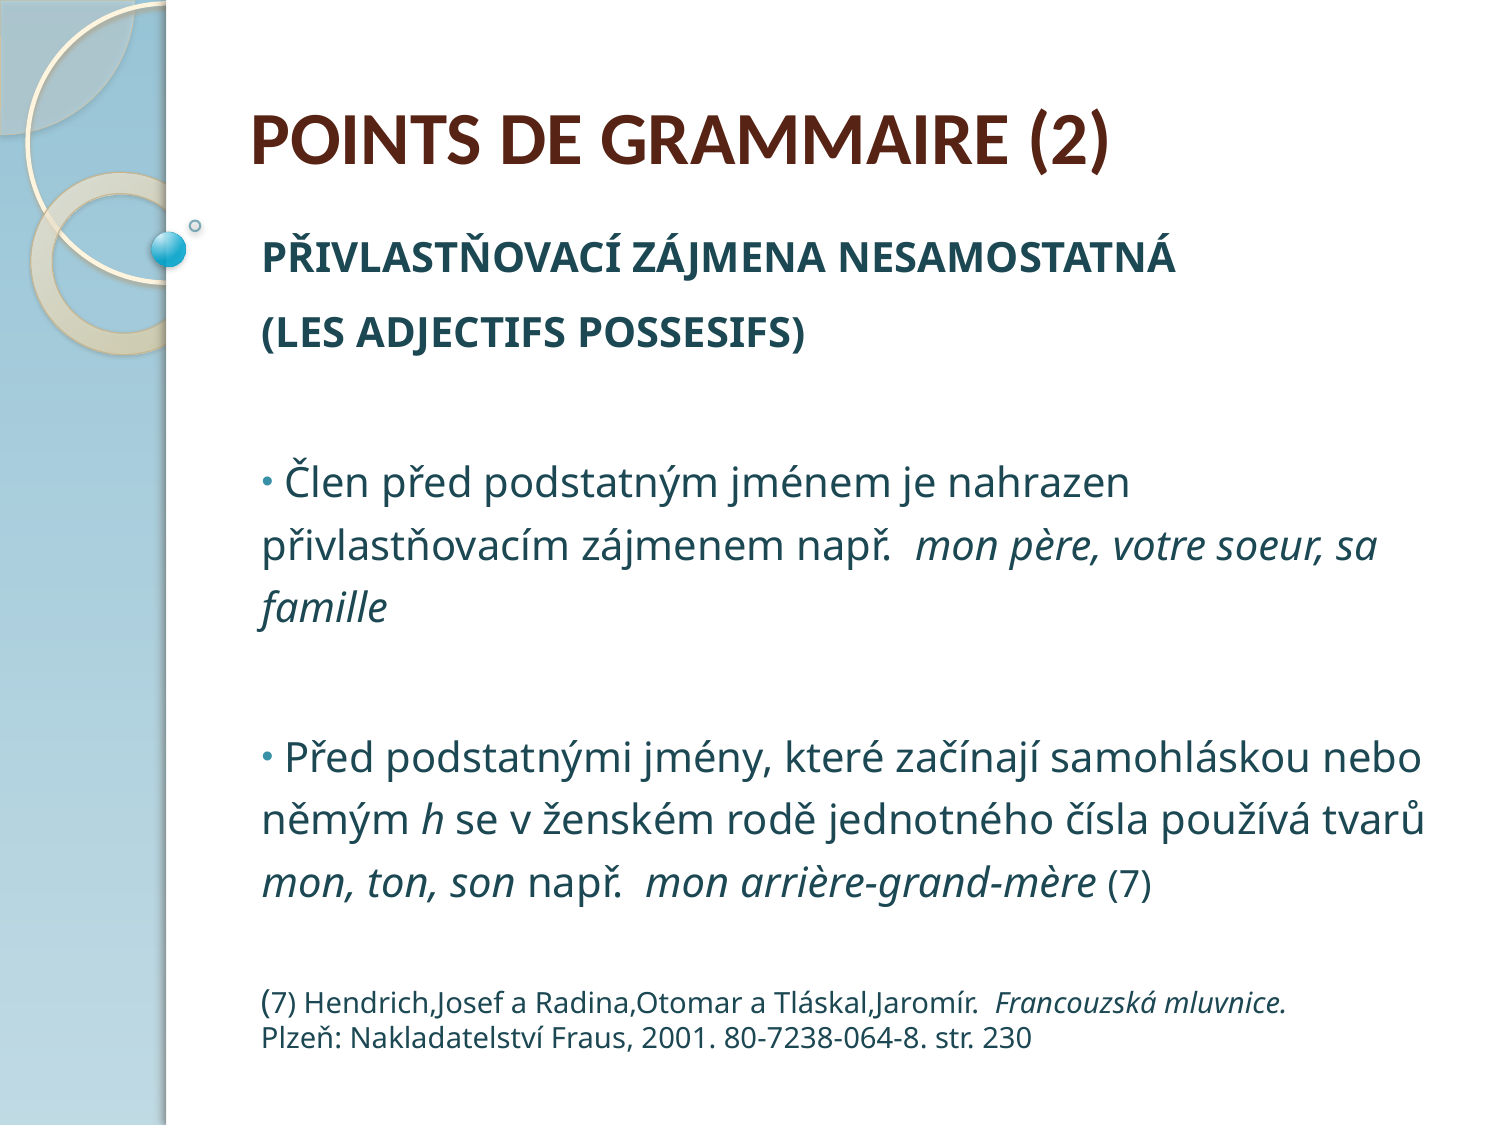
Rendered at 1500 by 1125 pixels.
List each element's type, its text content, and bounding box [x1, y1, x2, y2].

text_box (7) Hendrich,Josef a Radina,Otomar a Tláskal,Jaromír. Francouzská mluvnice. Plzeň: Nakladatelství Fraus, 2001. 80-7238-064-8. str. 230 [246, 972, 1360, 1103]
subtitle PŘIVLASTŇOVACÍ ZÁJMENA NESAMOSTATNÁ (LES ADJECTIFS POSSESIFS) Člen před podstatným jménem je nahrazen přivlastňovacím zájmenem např. mon père, votre soeur, sa famille Před podstatnými jmény, které začínají samohláskou nebo němým h se v ženském rodě jednotného čísla používá tvarů mon, ton, son např. mon arrière-grand-mère (7) [234, 210, 1450, 961]
title POINTS DE GRAMMAIRE (2) [235, 71, 1451, 188]
